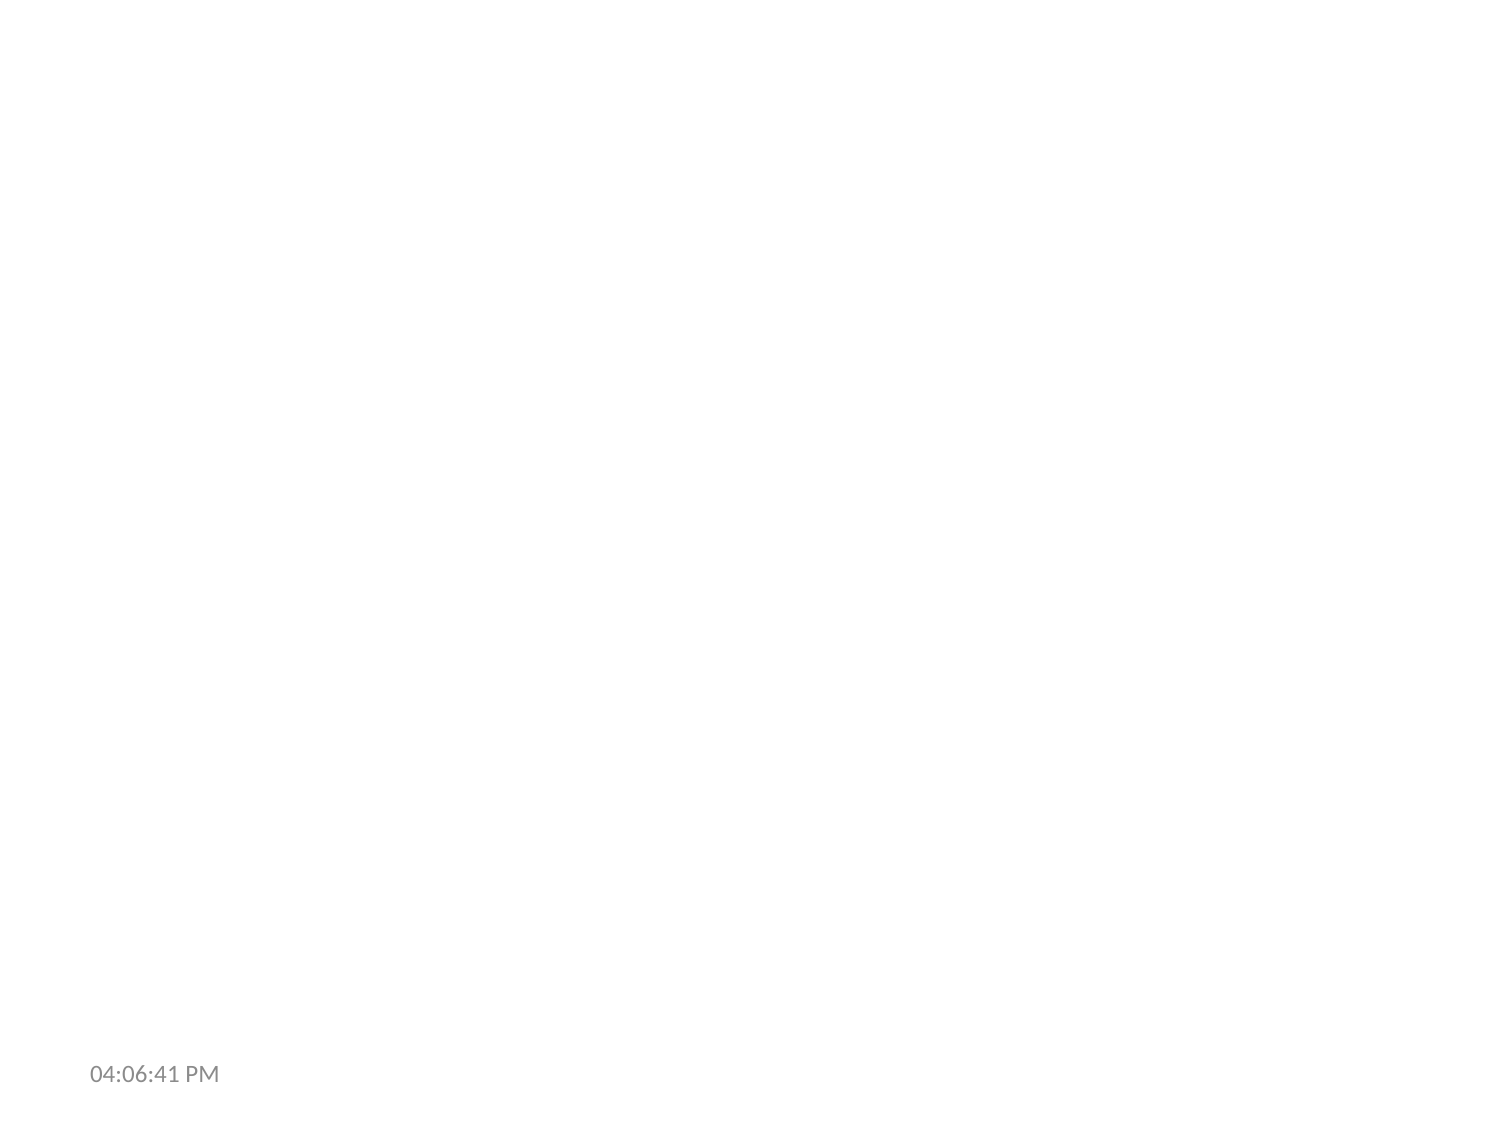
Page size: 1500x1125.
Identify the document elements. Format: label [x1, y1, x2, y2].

slide_number [75, 1042, 425, 1103]
